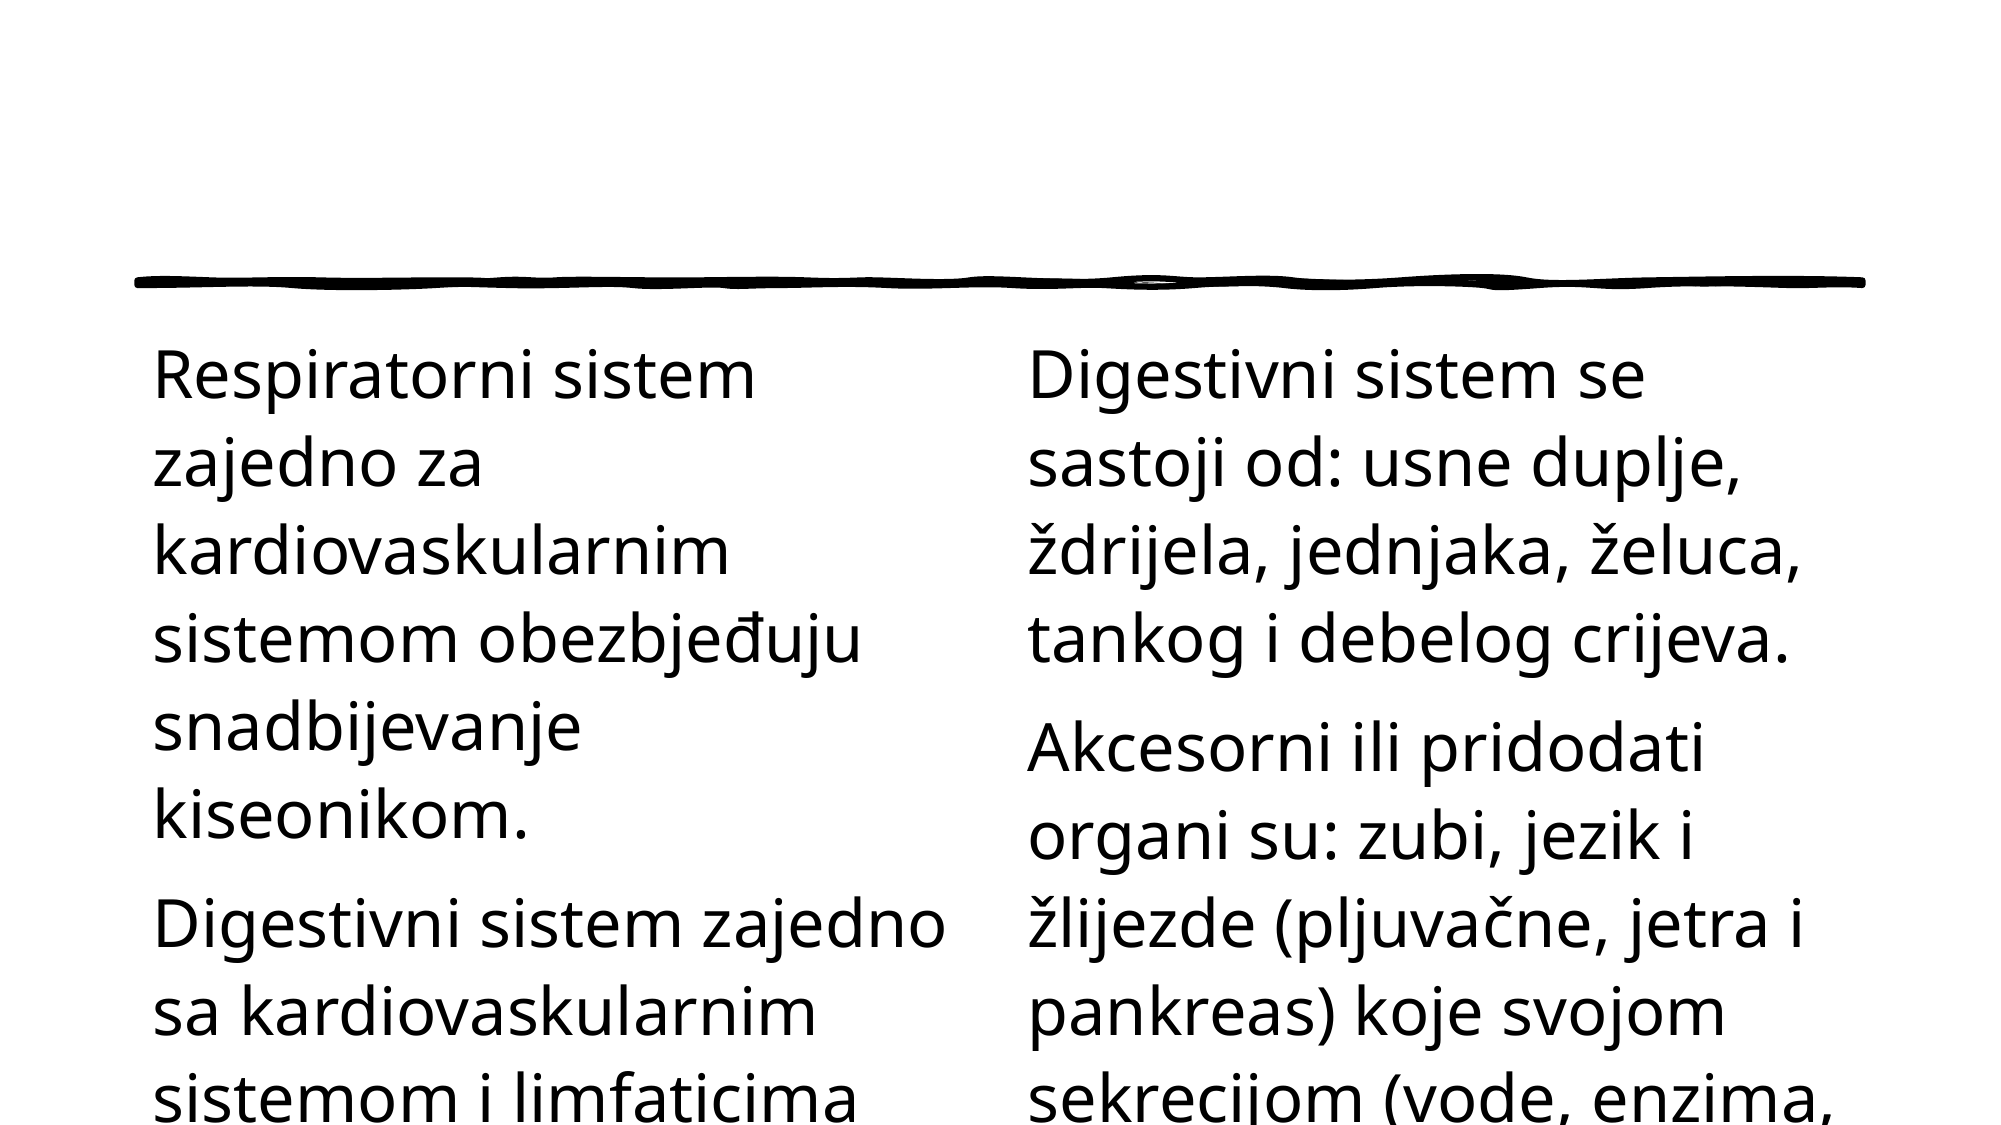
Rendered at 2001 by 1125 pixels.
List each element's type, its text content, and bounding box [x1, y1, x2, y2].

list Respiratorni sistem zajedno za kardiovaskularnim sistemom obezbjeđuju snadbijevanje kiseonikom. Digestivni sistem zajedno sa kardiovaskularnim sistemom i limfaticima obezbjeđuje energiji za funkcionisanje ćelija ali i gradivne komponente neophodne za rast ćelija i njihovu reparaciju [137, 316, 988, 1014]
list Digestivni sistem se sastoji od: usne duplje, ždrijela, jednjaka, želuca, tankog i debelog crijeva. Akcesorni ili pridodati organi su: zubi, jezik i žlijezde (pljuvačne, jetra i pankreas) koje svojom sekrecijom (vode, enzima, bufera i dr) stvaraju uslove za izdvajanje organskih i neorganskih komponenti koje se resorbuju šreko epitela crijeva [1012, 316, 1863, 1014]
